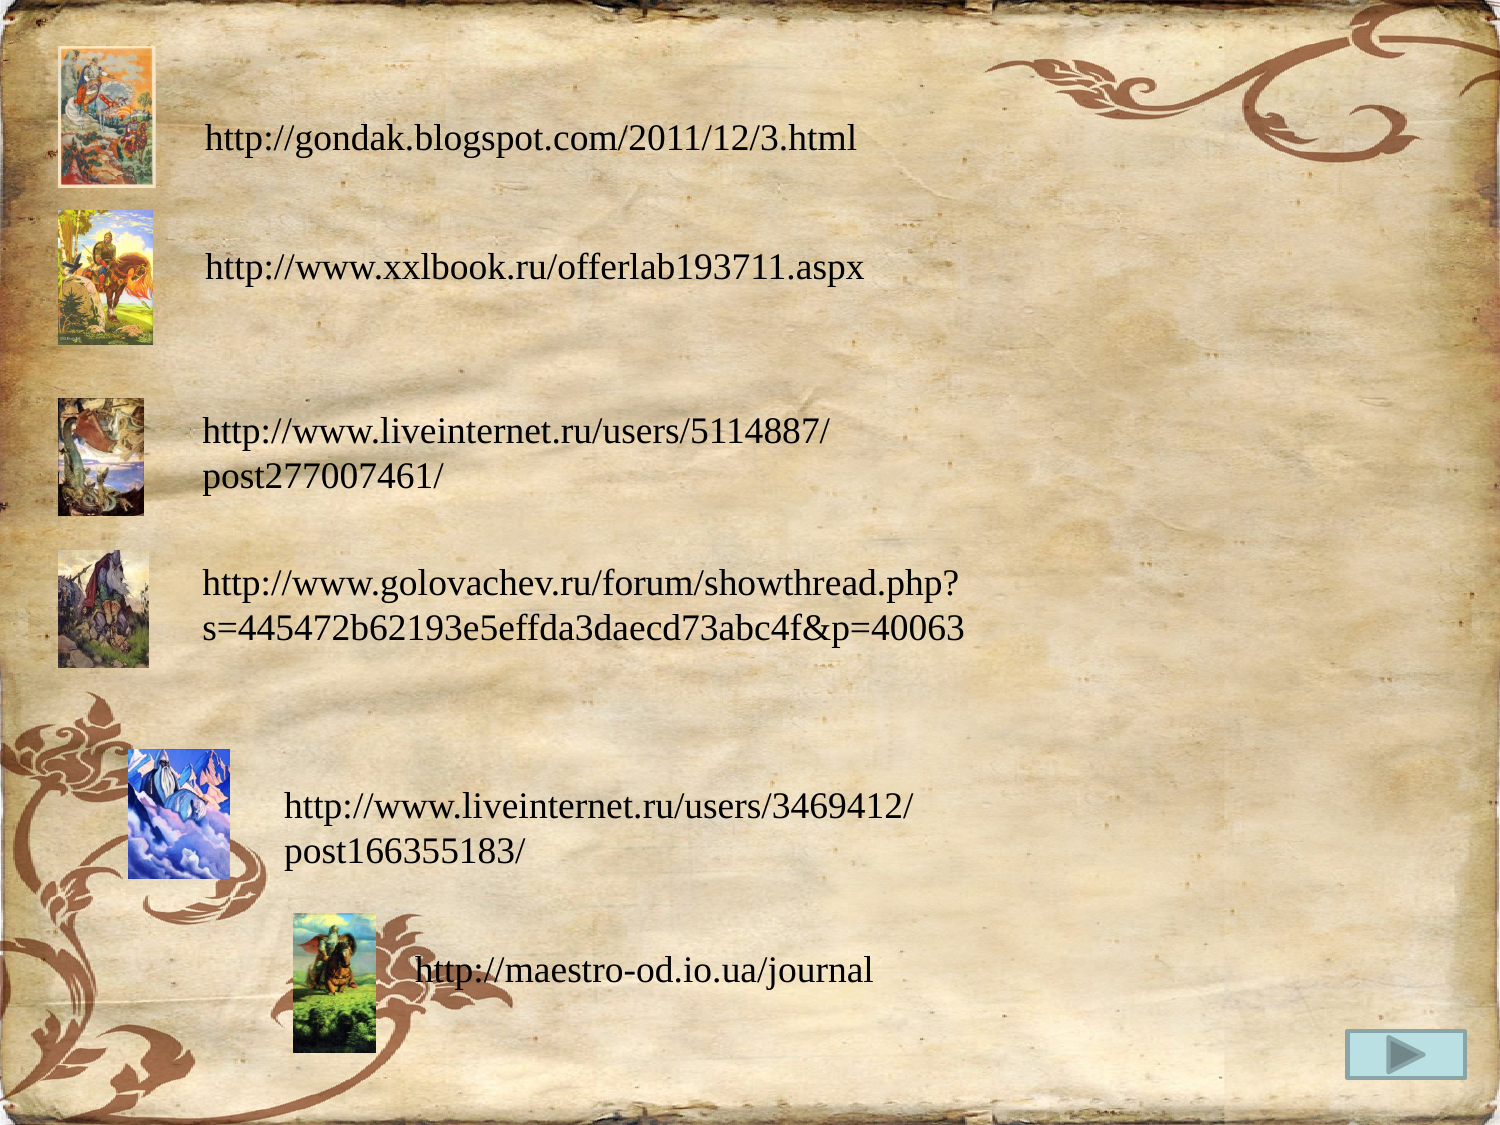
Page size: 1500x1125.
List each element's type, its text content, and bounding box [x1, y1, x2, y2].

text_box http://www.golovachev.ru/forum/showthread.php?s=445472b62193e5effda3daecd73abc4f&p=40063 [187, 550, 1207, 656]
text_box http://maestro-od.io.ua/journal [400, 937, 890, 998]
text_box [1345, 1029, 1467, 1080]
text_box http://gondak.blogspot.com/2011/12/3.html [190, 105, 874, 166]
text_box [187, 0, 1407, 512]
text_box http://www.liveinternet.ru/users/5114887/post277007461/ [187, 398, 938, 504]
text_box http://www.xxlbook.ru/offerlab193711.aspx [190, 234, 881, 295]
text_box http://www.liveinternet.ru/users/3469412/post166355183/ [269, 773, 1020, 879]
picture [0, 0, 1500, 1125]
